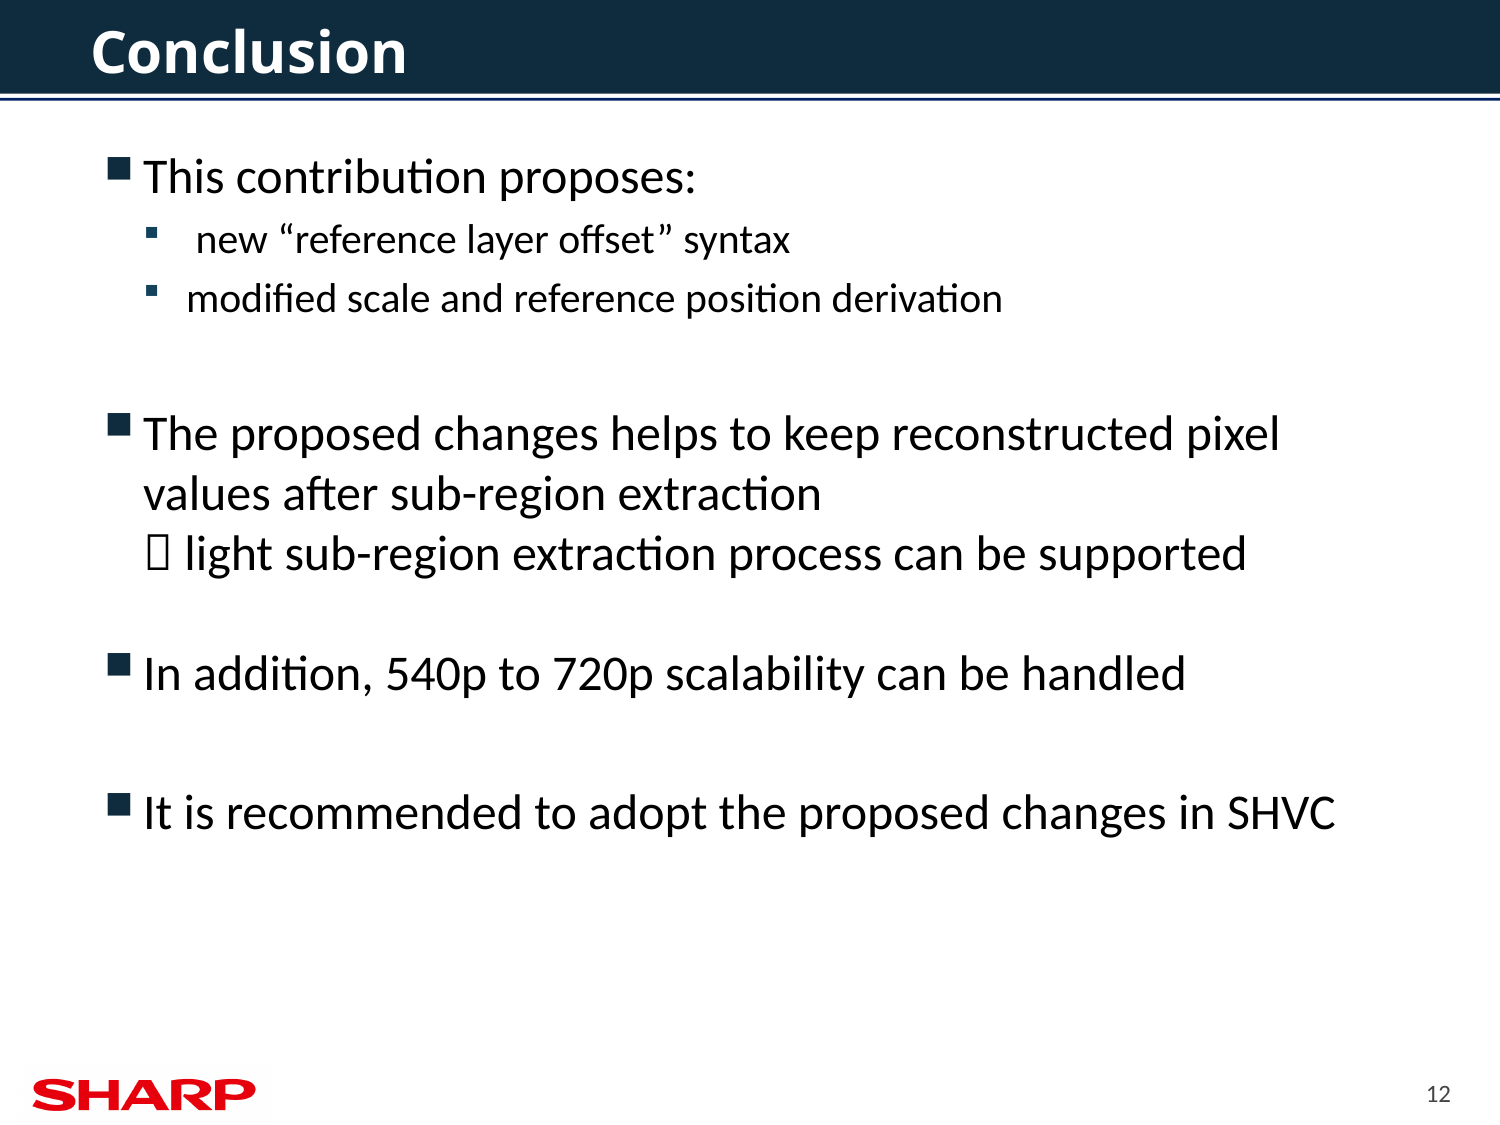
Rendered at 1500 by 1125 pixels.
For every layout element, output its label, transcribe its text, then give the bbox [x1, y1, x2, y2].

list This contribution proposes: new “reference layer offset” syntax modified scale and reference position derivation The proposed changes helps to keep reconstructed pixel values after sub-region extraction  light sub-region extraction process can be supported In addition, 540p to 720p scalability can be handled It is recommended to adopt the proposed changes in SHVC [74, 128, 1426, 1051]
slide_number 12 [1345, 1062, 1467, 1108]
title Conclusion [74, 15, 1426, 85]
picture [17, 1064, 271, 1125]
